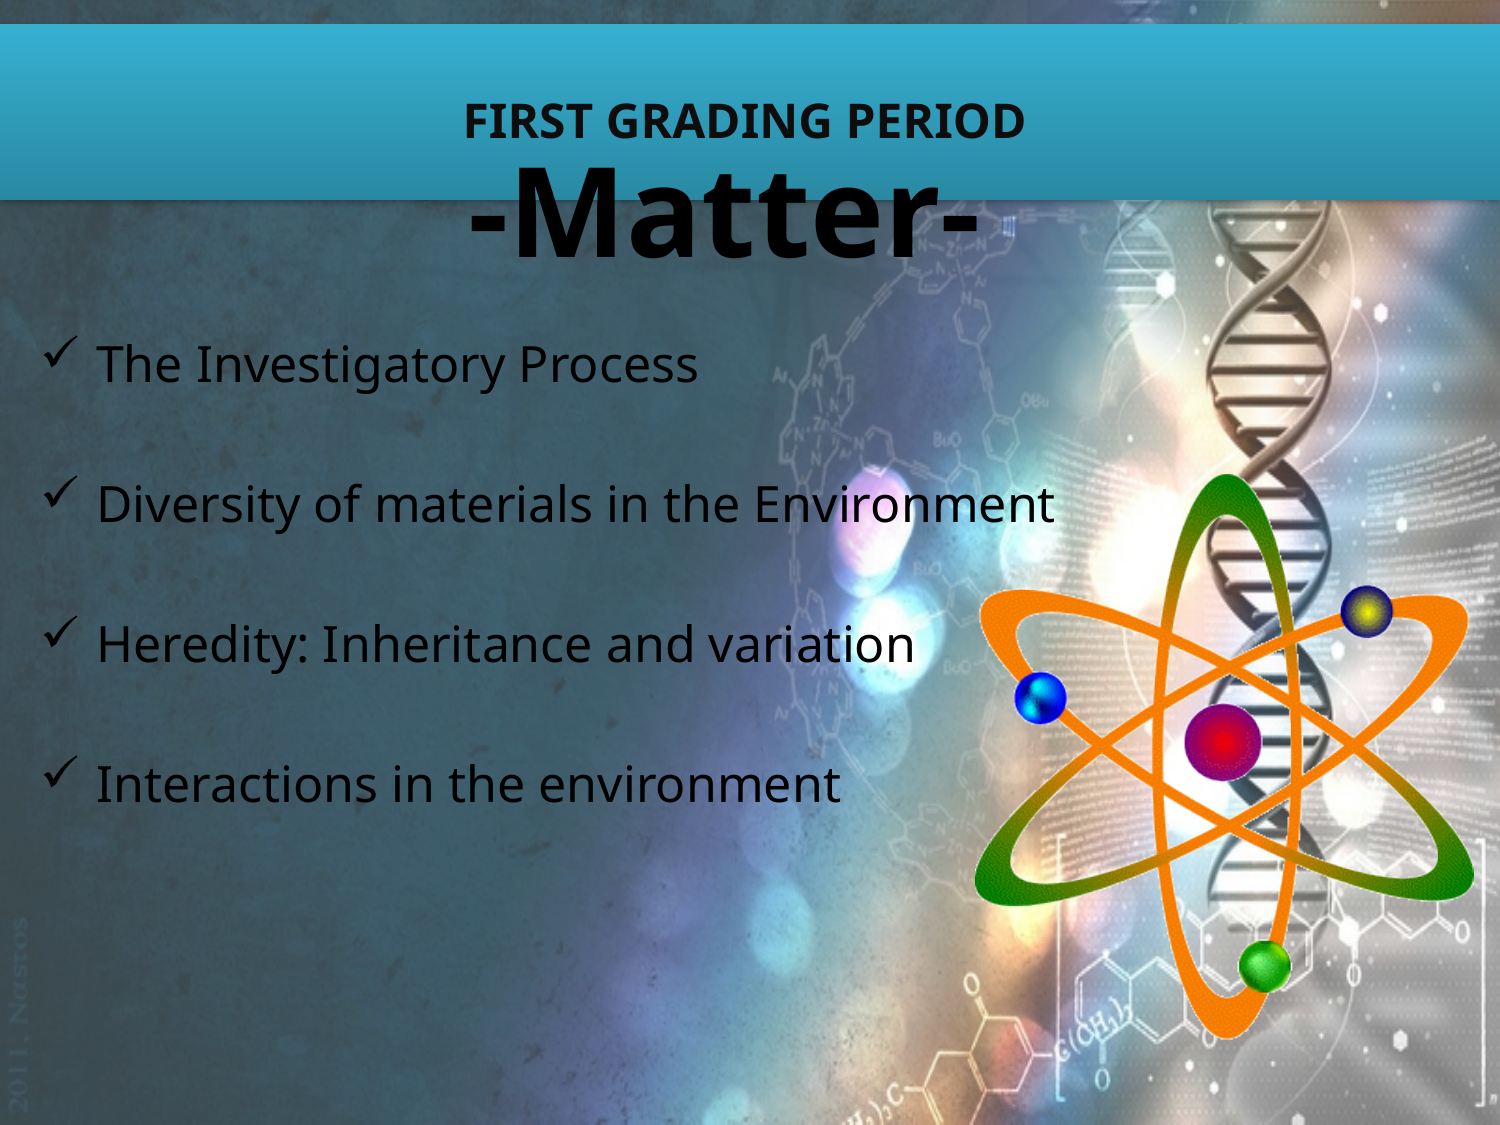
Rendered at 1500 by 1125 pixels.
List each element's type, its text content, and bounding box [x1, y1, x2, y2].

text_box -Matter- [87, 124, 1363, 290]
list The Investigatory Process Diversity of materials in the Environment Heredity: Inheritance and variation Interactions in the environment [24, 324, 1488, 980]
picture [974, 474, 1474, 1043]
title FIRST GRADING PERIOD [0, 24, 1500, 200]
